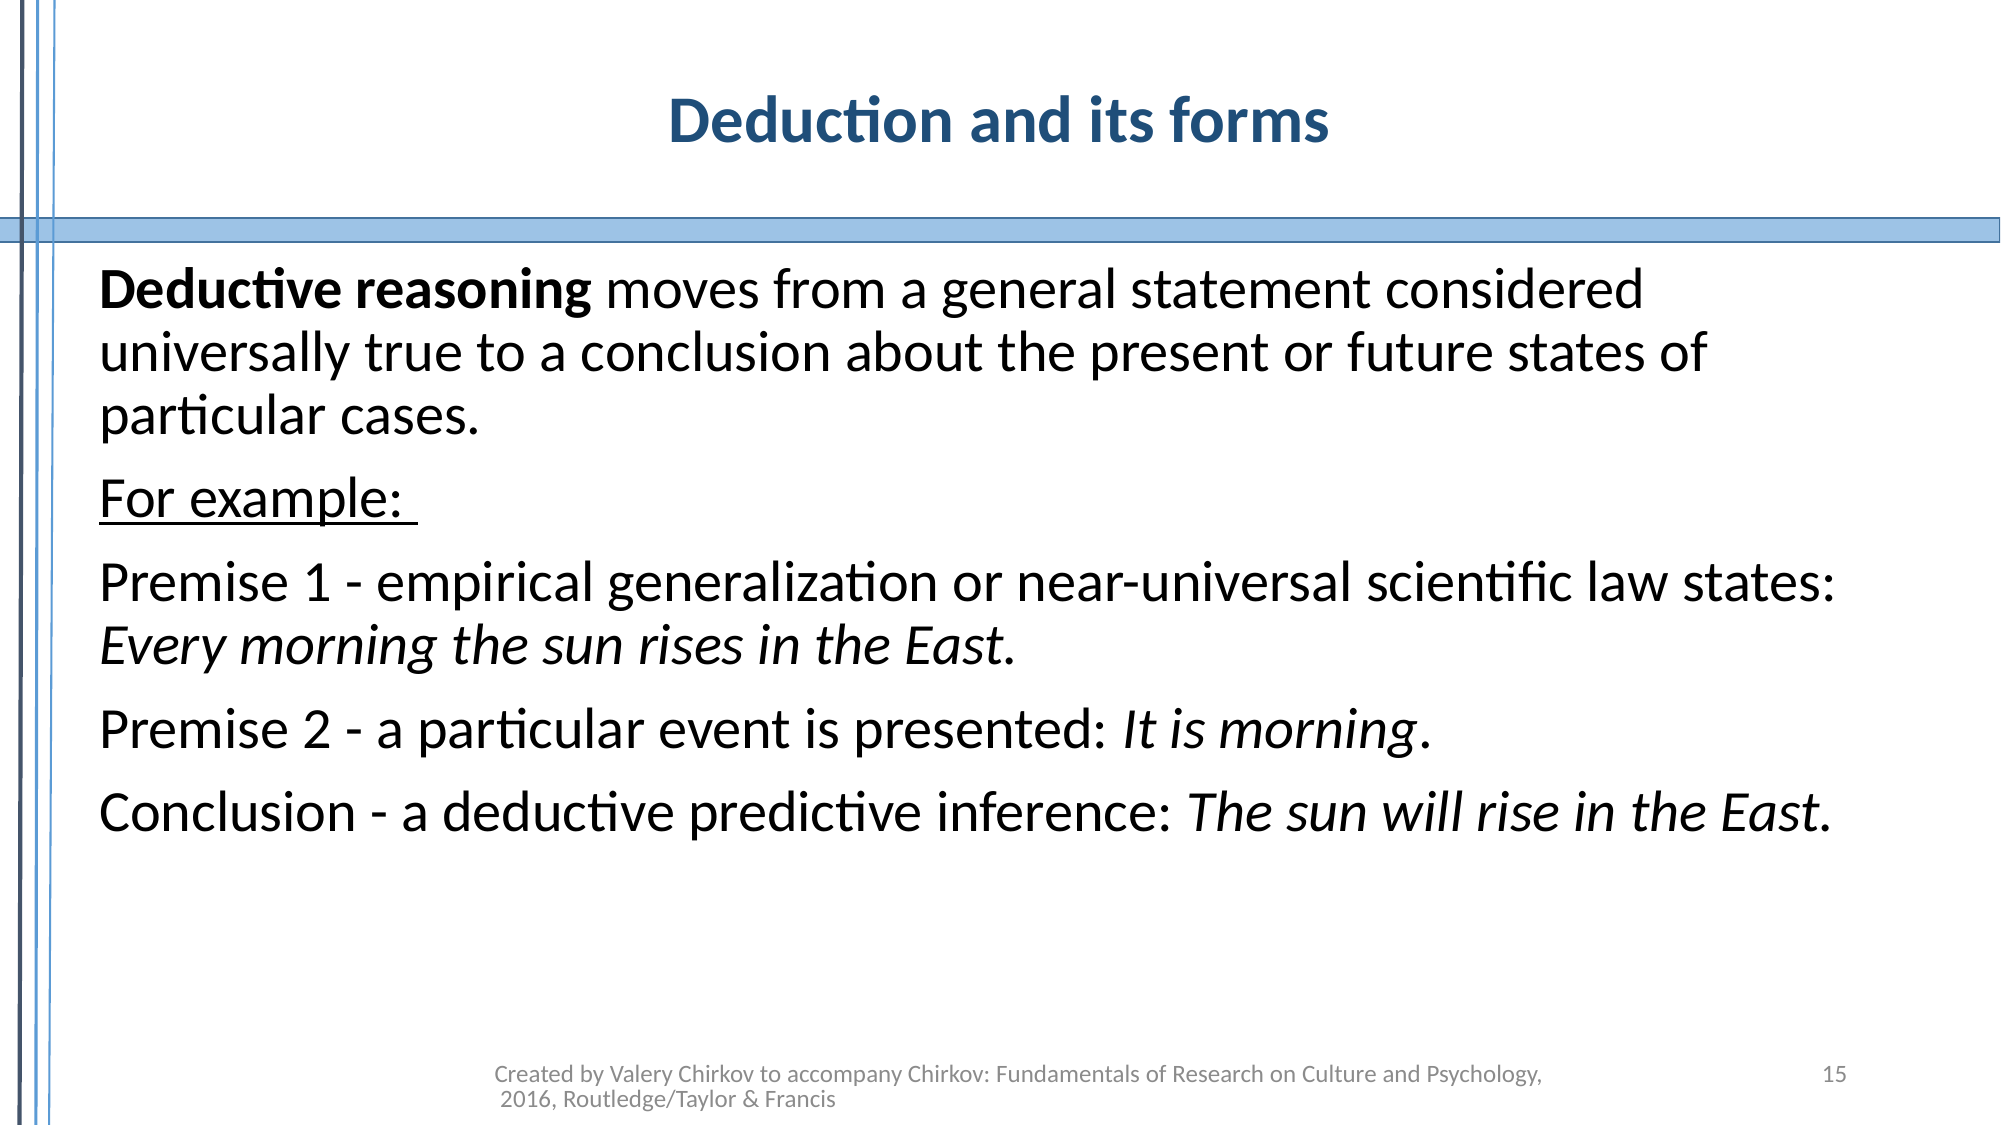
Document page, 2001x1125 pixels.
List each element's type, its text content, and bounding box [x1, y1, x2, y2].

footer Created by Valery Chirkov to accompany Chirkov: Fundamentals of Research on Culture and Psychology, 2016, Routledge/Taylor & Francis [479, 1042, 1562, 1103]
title Deduction and its forms [137, 59, 1863, 182]
slide_number 15 [1755, 1042, 1863, 1103]
list Deductive reasoning moves from a general statement considered universally true to a conclusion about the present or future states of particular cases. For example: Premise 1 - empirical generalization or near-universal scientific law states: Every morning the sun rises in the East. Premise 2 - a particular event is presented: It is morning. Conclusion - a deductive predictive inference: The sun will rise in the East. [84, 250, 1906, 1014]
